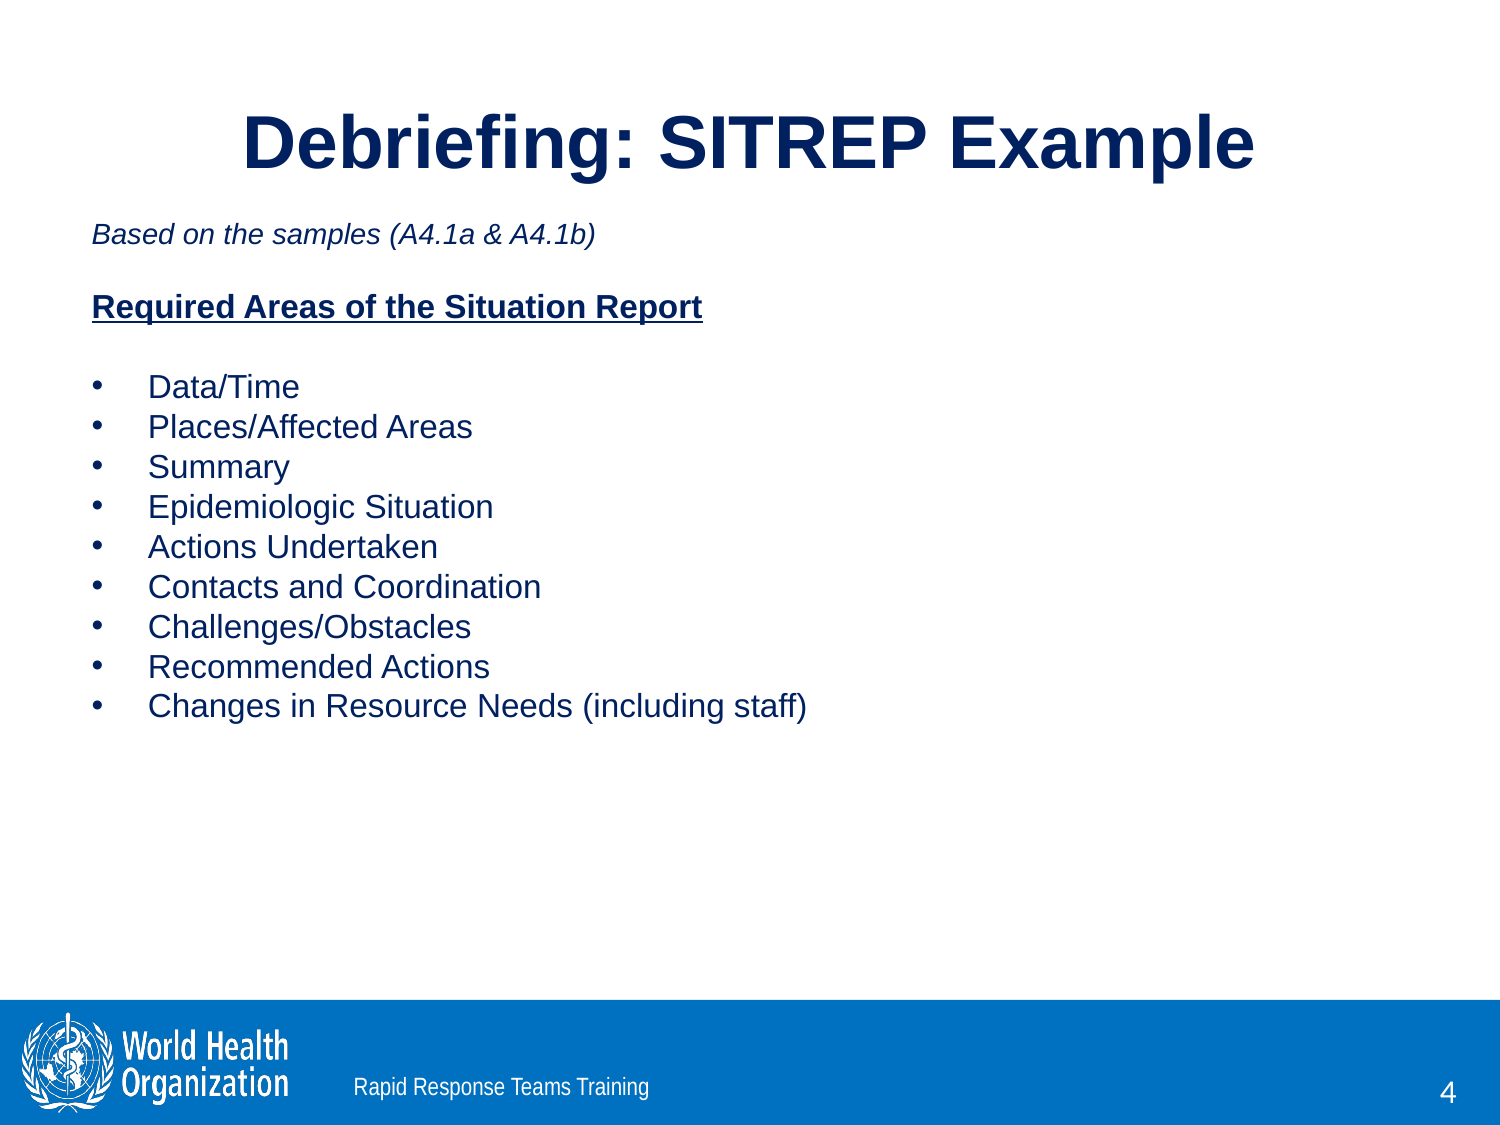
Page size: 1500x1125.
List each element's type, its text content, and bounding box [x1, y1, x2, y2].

title Debriefing: SITREP Example [75, 45, 1425, 233]
picture [21, 1012, 288, 1113]
text_box Based on the samples (A4.1a & A4.1b) Required Areas of the Situation Report Data/Time Places/Affected Areas Summary Epidemiologic Situation Actions Undertaken Contacts and Coordination Challenges/Obstacles Recommended Actions Changes in Resource Needs (including staff) [76, 208, 1427, 951]
